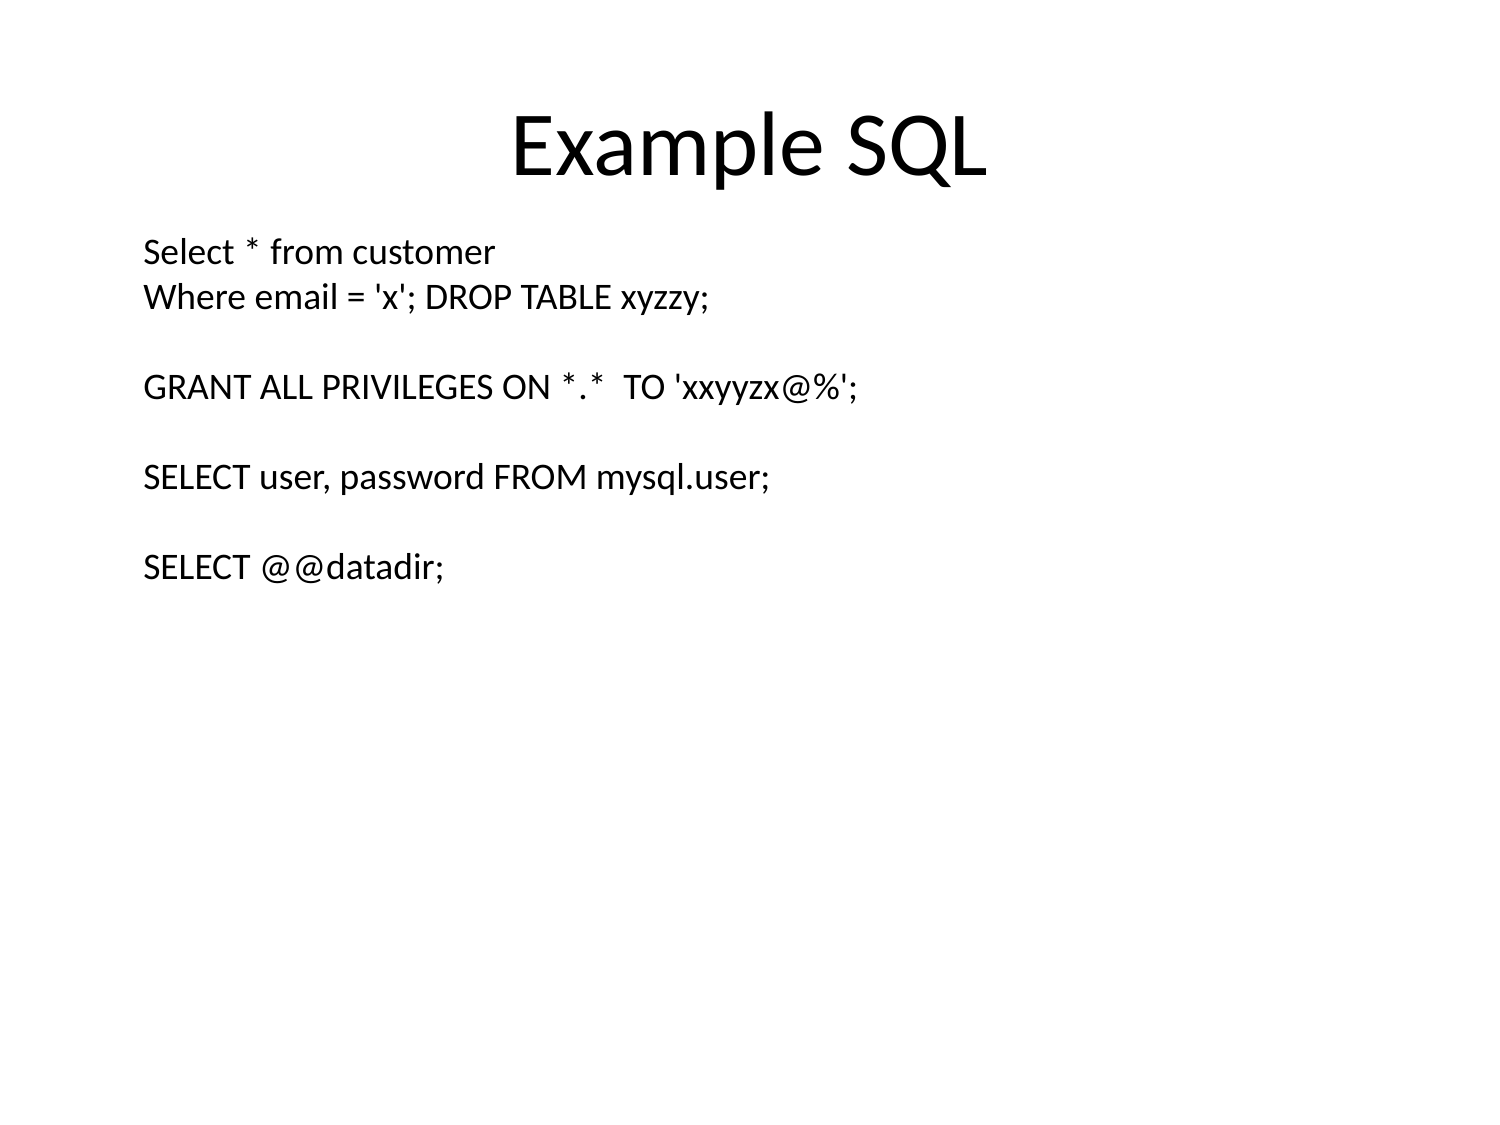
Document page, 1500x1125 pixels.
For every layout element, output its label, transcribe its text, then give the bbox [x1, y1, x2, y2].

text_box Select * from customer Where email = 'x'; DROP TABLE xyzzy; GRANT ALL PRIVILEGES ON *.* TO 'xxyyzx@%'; SELECT user, password FROM mysql.user; SELECT @@datadir; [128, 219, 1318, 640]
title Example SQL [75, 45, 1425, 233]
